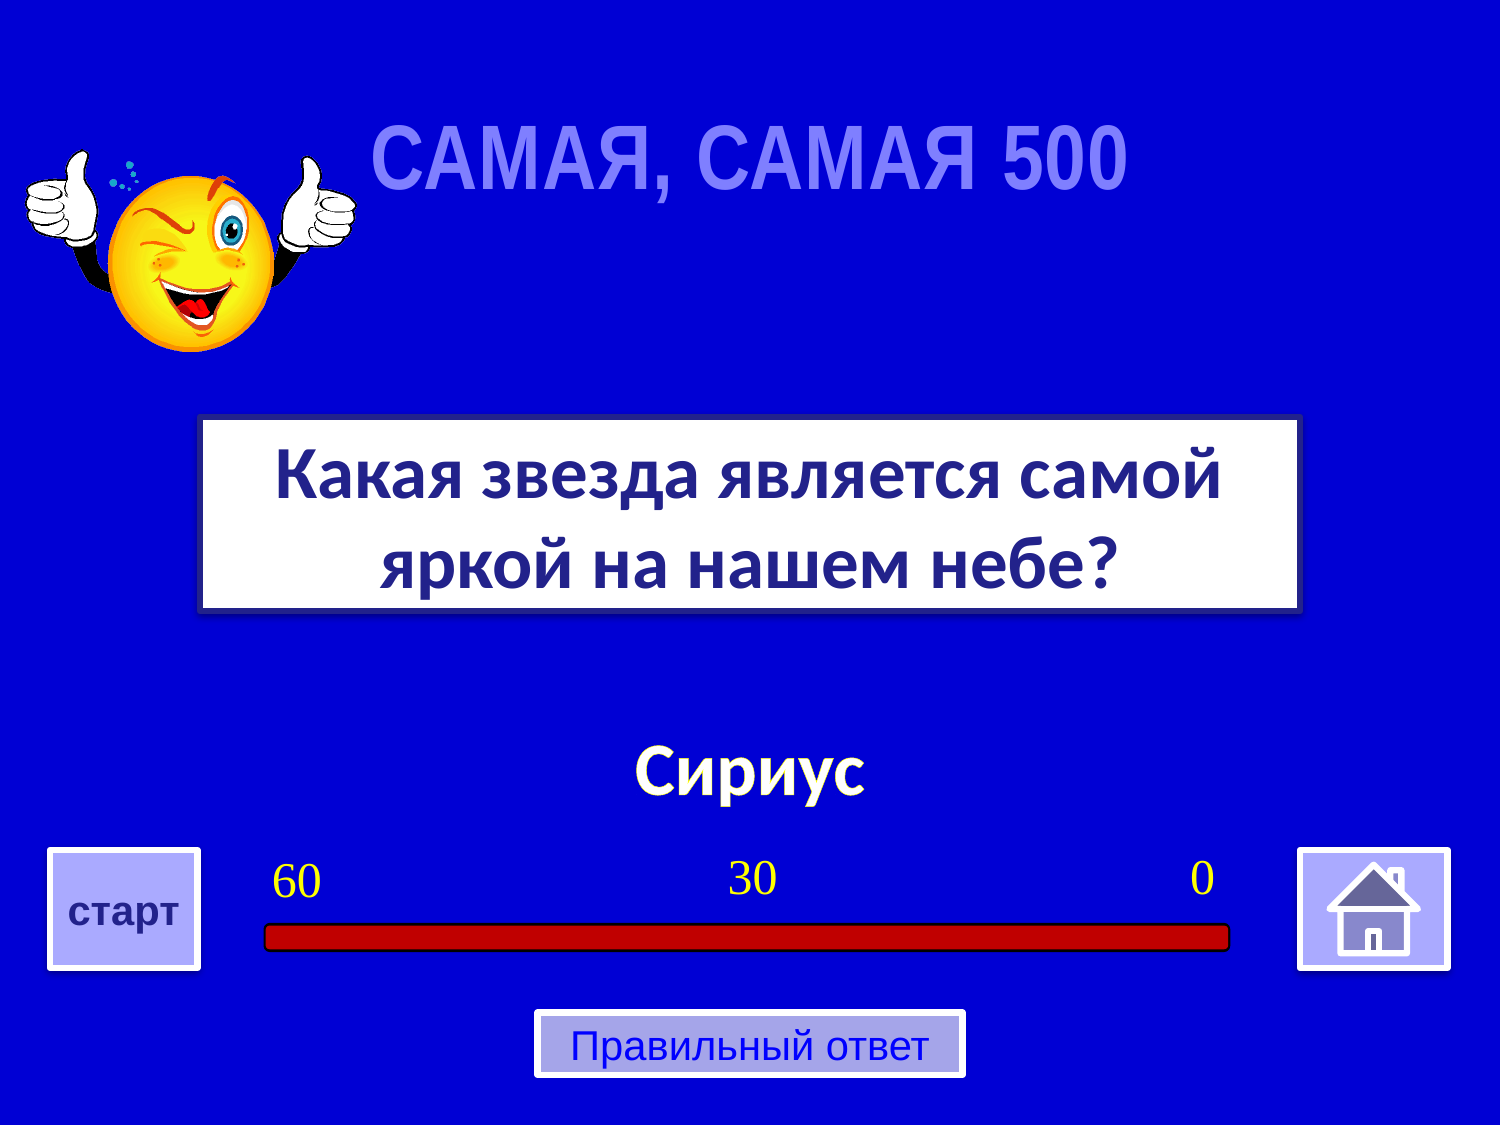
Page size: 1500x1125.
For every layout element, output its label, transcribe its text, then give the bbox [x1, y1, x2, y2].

text_box Правильный ответ [535, 1010, 965, 1077]
text_box 30 [712, 837, 793, 913]
text_box [1297, 847, 1451, 971]
text_box Сириус [0, 712, 1500, 818]
text_box 0 [1175, 837, 1231, 913]
picture [24, 149, 357, 352]
text_box САМАЯ, САМАЯ 500 [324, 99, 1175, 205]
text_box 60 [257, 840, 337, 915]
text_box старт [47, 847, 201, 971]
text_box [263, 923, 1231, 952]
text_box Какая звезда является самой яркой на нашем небе? [197, 414, 1303, 614]
